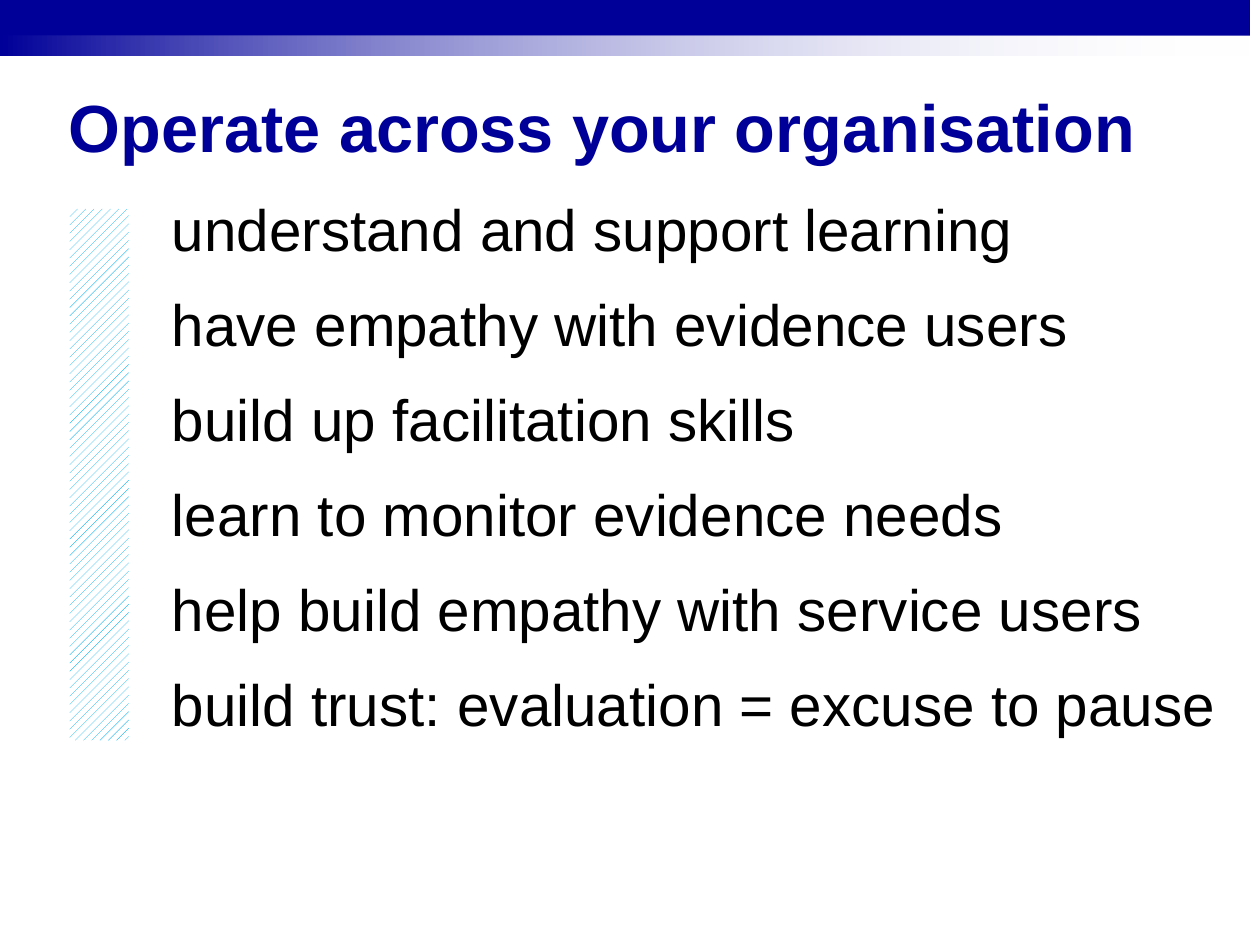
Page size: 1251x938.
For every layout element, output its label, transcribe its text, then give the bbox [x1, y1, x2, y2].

title Operate across your organisation [54, 78, 1216, 148]
text_box [68, 207, 131, 742]
list understand and support learning have empathy with evidence users build up facilitation skills learn to monitor evidence needs help build empathy with service users build trust: evaluation = excuse to pause [157, 185, 1250, 814]
